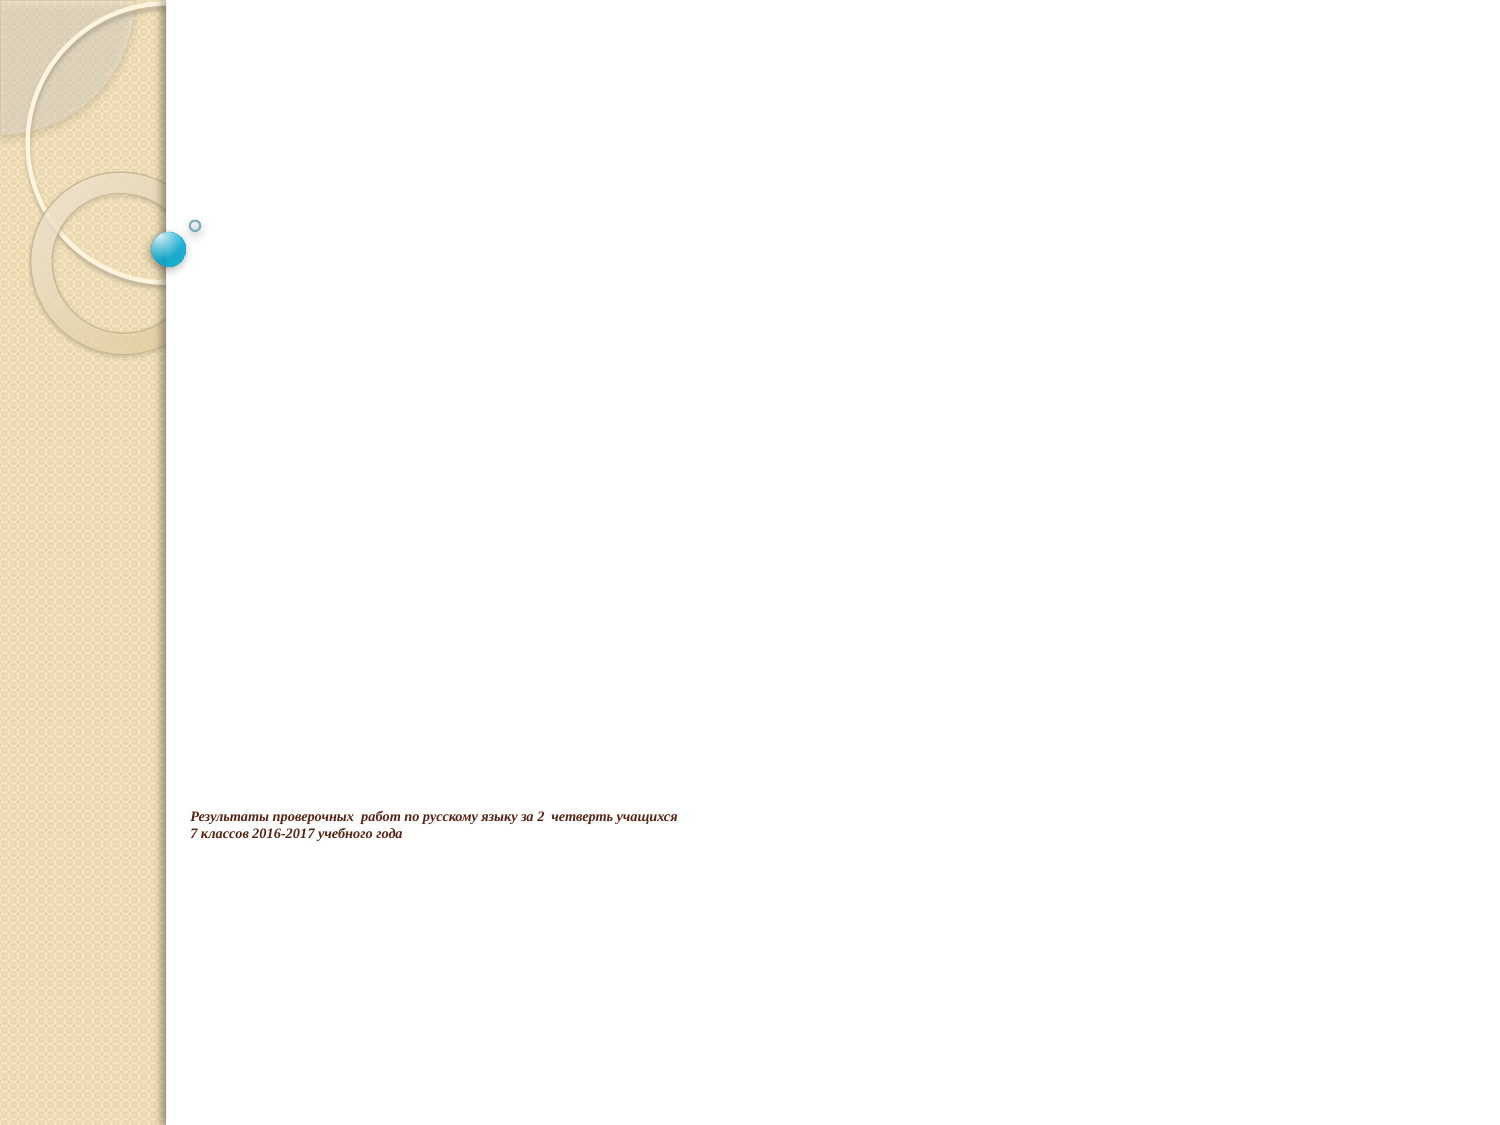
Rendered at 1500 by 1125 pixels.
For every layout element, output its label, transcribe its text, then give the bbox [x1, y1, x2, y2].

title Результаты проверочных работ по русскому языку за 2 четверть учащихся 7 классов 2016-2017 учебного года [175, 152, 1500, 879]
